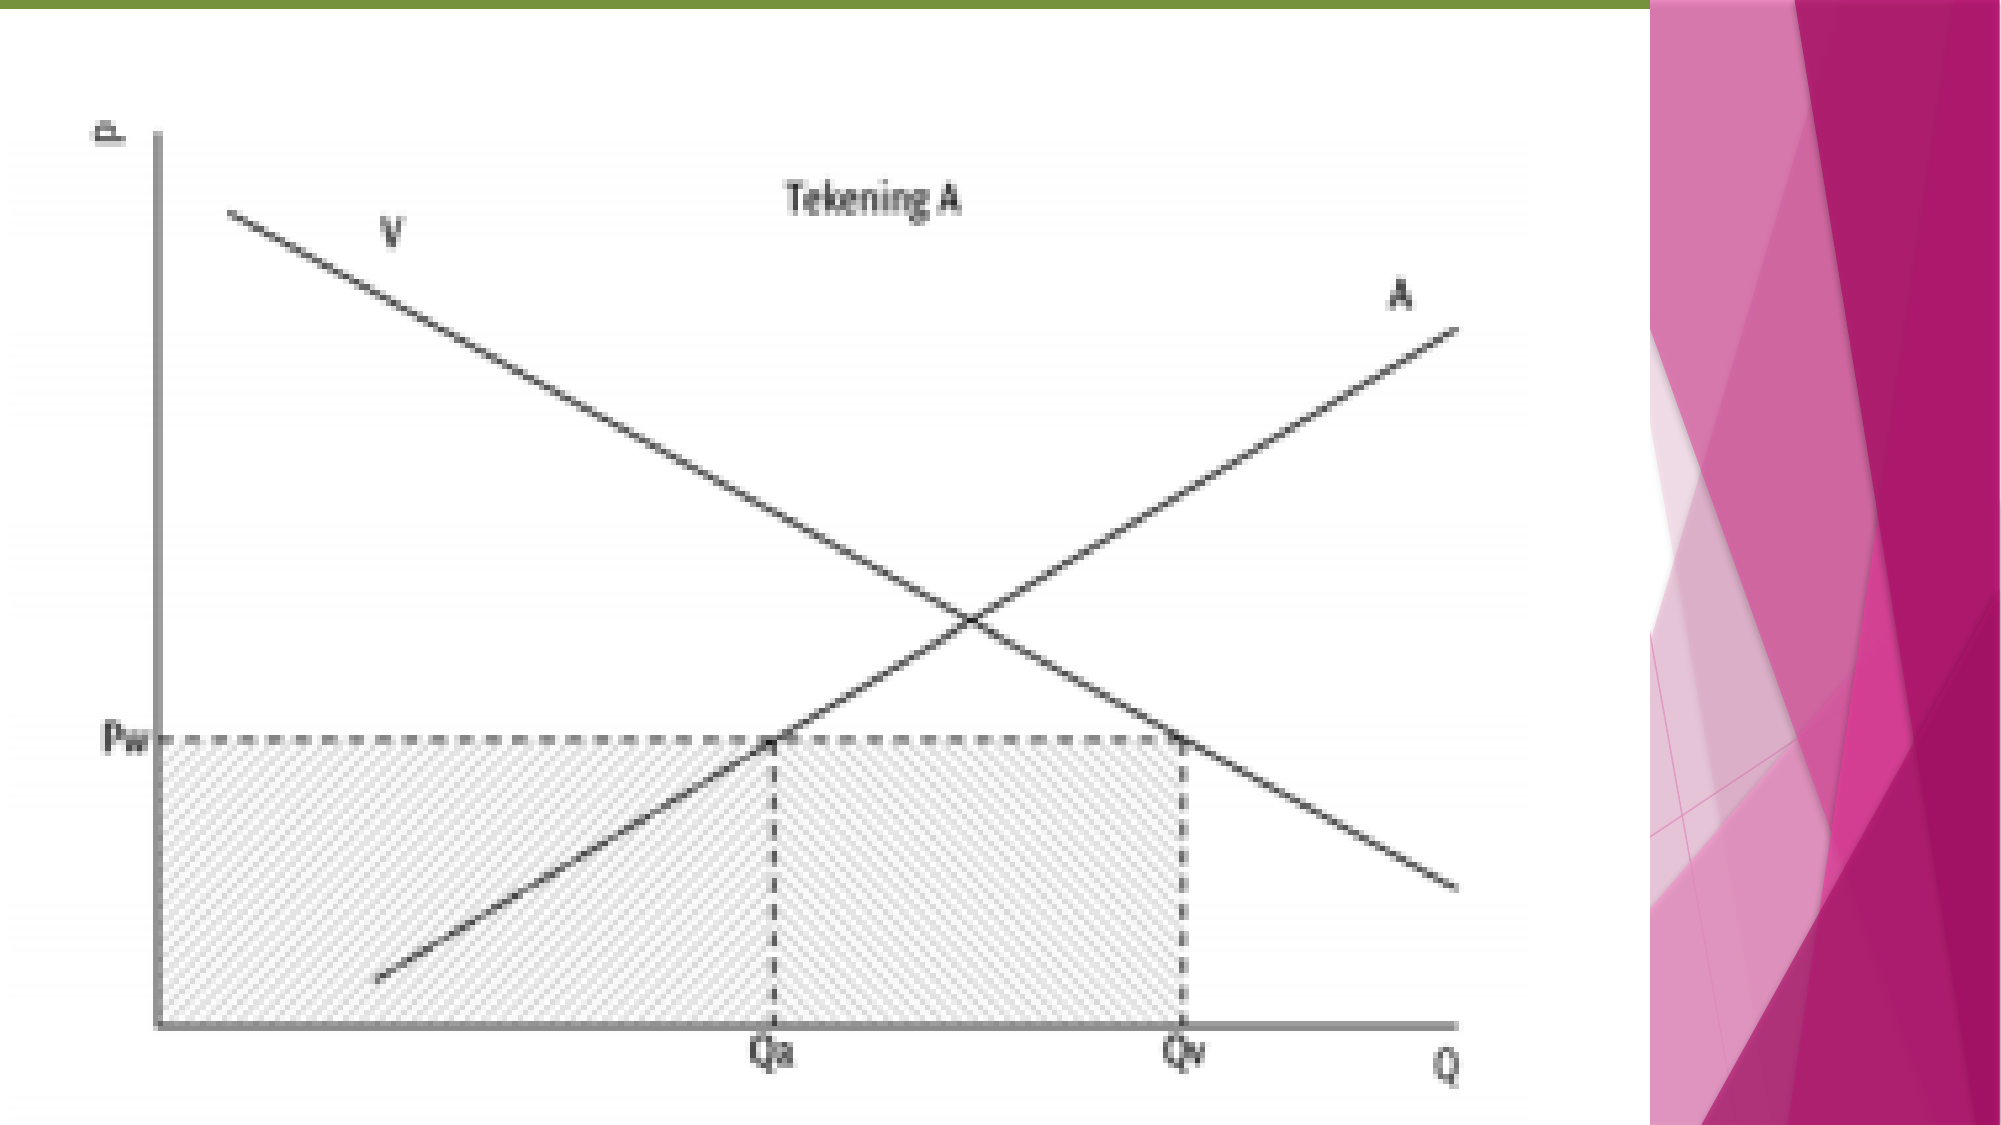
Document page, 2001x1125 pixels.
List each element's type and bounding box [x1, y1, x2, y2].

picture [0, 0, 1651, 1125]
